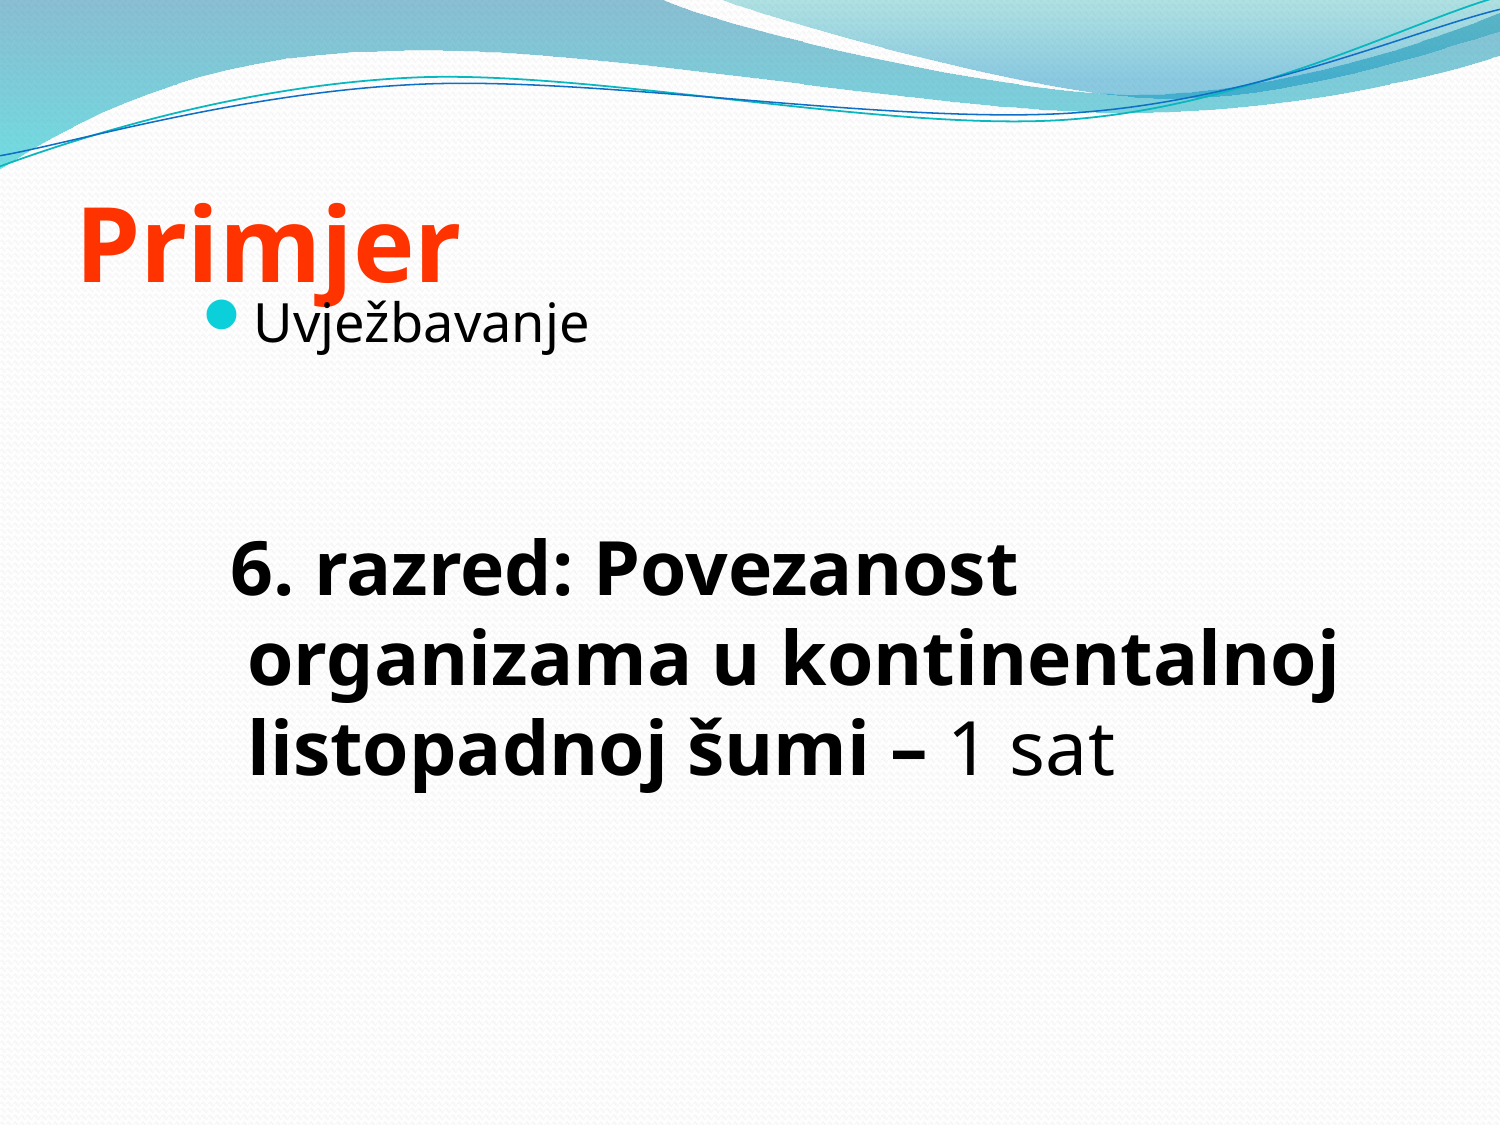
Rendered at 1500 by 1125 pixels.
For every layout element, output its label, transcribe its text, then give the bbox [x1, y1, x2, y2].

list Uvježbavanje 6. razred: Povezanost organizama u kontinentalnoj listopadnoj šumi – 1 sat [187, 281, 1462, 956]
title Primjer [75, 115, 1425, 303]
